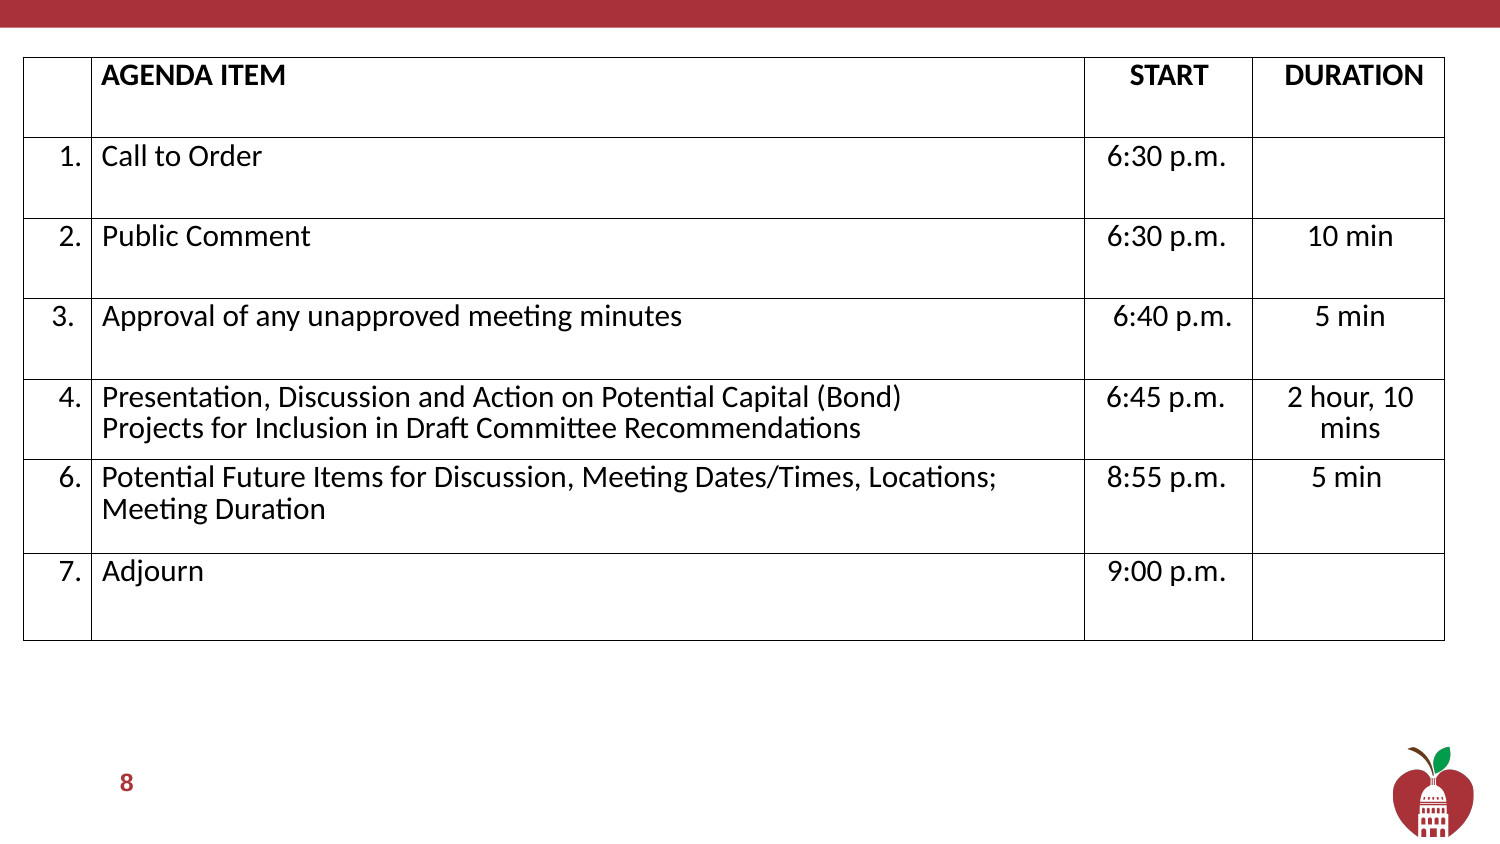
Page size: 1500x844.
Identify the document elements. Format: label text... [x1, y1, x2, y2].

table_cell 8:55 p.m. [1085, 460, 1252, 553]
picture [1385, 744, 1481, 839]
table_cell [1253, 138, 1444, 218]
table_cell Adjourn [92, 554, 1084, 640]
table_cell Public Comment [92, 219, 1084, 298]
table_cell 9:00 p.m. [1085, 554, 1252, 640]
table_cell Call to Order [92, 138, 1084, 218]
text_box [0, 0, 1500, 28]
table_cell 4. [24, 380, 91, 459]
table_cell 6:30 p.m. [1085, 219, 1252, 298]
table_cell Potential Future Items for Discussion, Meeting Dates/Times, Locations; Meeting Duration [92, 460, 1084, 553]
table_cell 7. [24, 554, 91, 640]
table_cell 1. [24, 138, 91, 218]
table_header AGENDA ITEM [92, 58, 1084, 137]
table_header START [1085, 58, 1252, 137]
table_cell Presentation, Discussion and Action on Potential Capital (Bond) Projects for Inclusion in Draft Committee Recommendations [92, 380, 1084, 459]
table_cell [1253, 554, 1444, 640]
table_cell 6:40 p.m. [1085, 299, 1252, 379]
slide_number 8 [58, 749, 149, 814]
table_cell 6. [24, 460, 91, 553]
table_header DURATION [1253, 58, 1444, 137]
table_cell 3. [24, 299, 91, 379]
table_cell 5 min [1253, 299, 1444, 379]
table_cell 2 hour, 10 mins [1253, 380, 1444, 459]
table_cell 10 min [1253, 219, 1444, 298]
table_cell 2. [24, 219, 91, 298]
table_cell 6:30 p.m. [1085, 138, 1252, 218]
table_cell 6:45 p.m. [1085, 380, 1252, 459]
table_header [24, 58, 91, 137]
table_cell Approval of any unapproved meeting minutes [92, 299, 1084, 379]
table_cell 5 min [1253, 460, 1444, 553]
